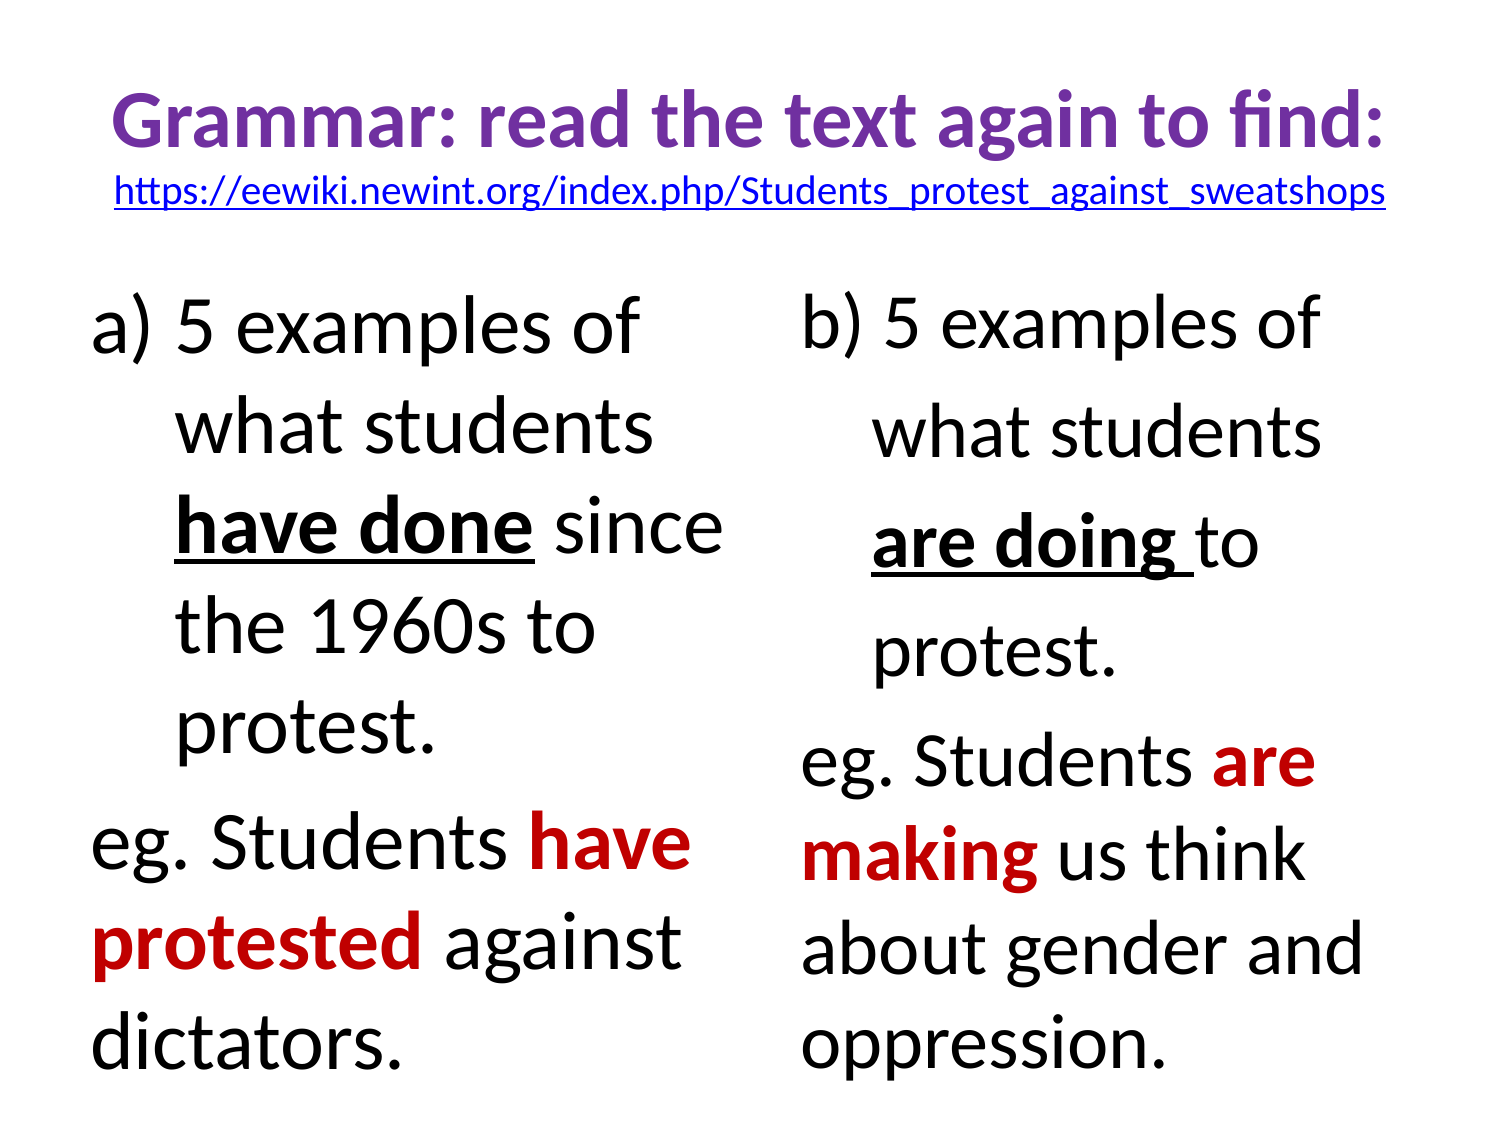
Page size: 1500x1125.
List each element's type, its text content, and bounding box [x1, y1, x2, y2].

title Grammar: read the text again to find: https://eewiki.newint.org/index.php/Students_protest_against_sweatshops [75, 45, 1425, 233]
list 5 examples of what students have done since the 1960s to protest. eg. Students have protested against dictators. [75, 262, 785, 1005]
list b) 5 examples of what students are doing to protest. eg. Students are making us think about gender and oppression. [785, 262, 1471, 1094]
